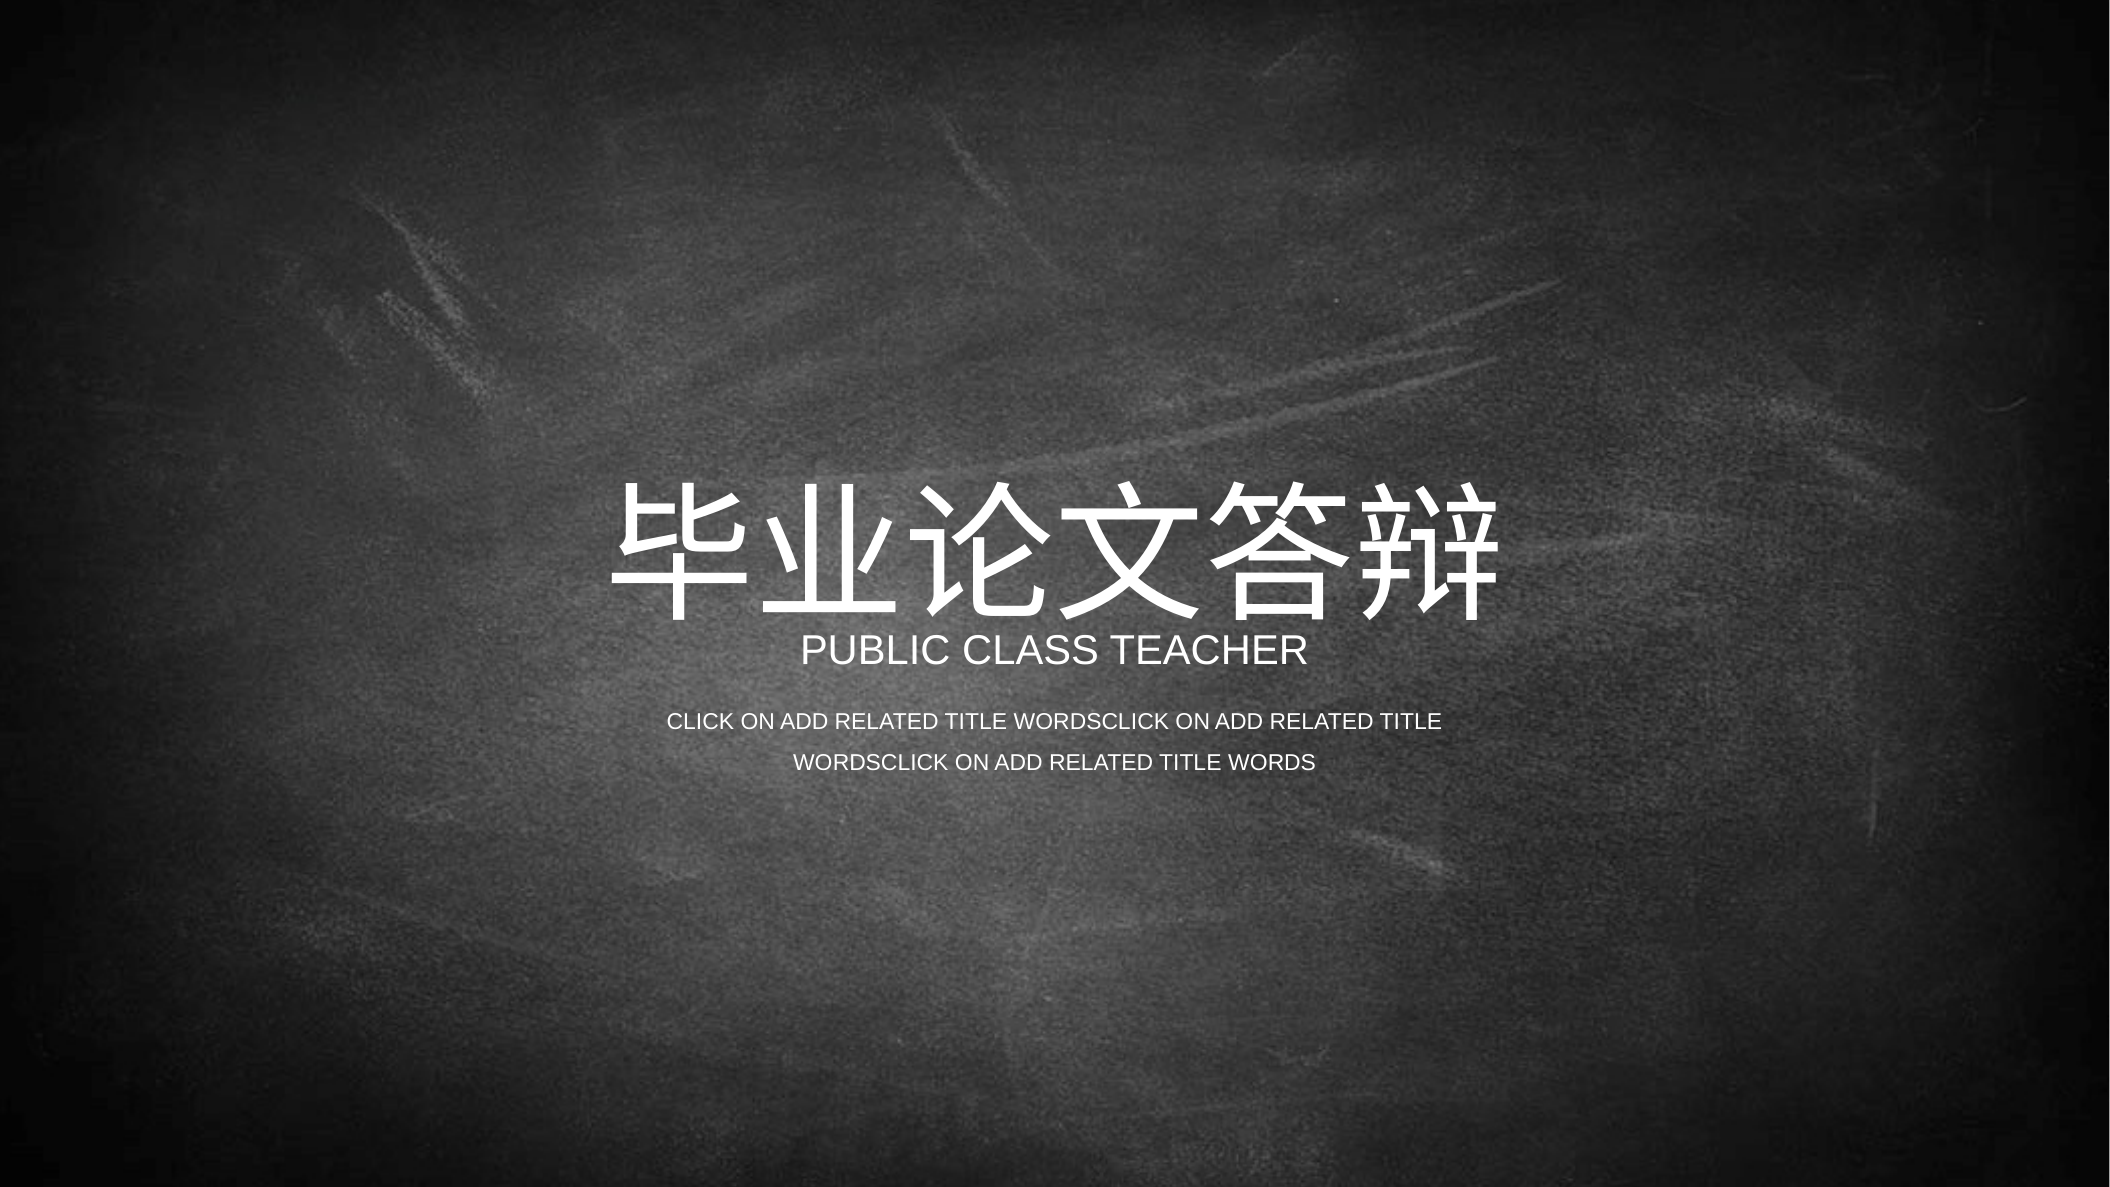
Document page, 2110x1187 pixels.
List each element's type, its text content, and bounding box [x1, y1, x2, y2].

text_box Click on add related title wordsClick on add related title wordsClick on add related title words [605, 685, 1504, 783]
text_box 毕业论文答辩 [466, 451, 1643, 647]
picture [0, 0, 2110, 1187]
text_box PUBLIC CLASS TEACHER [685, 647, 1425, 681]
